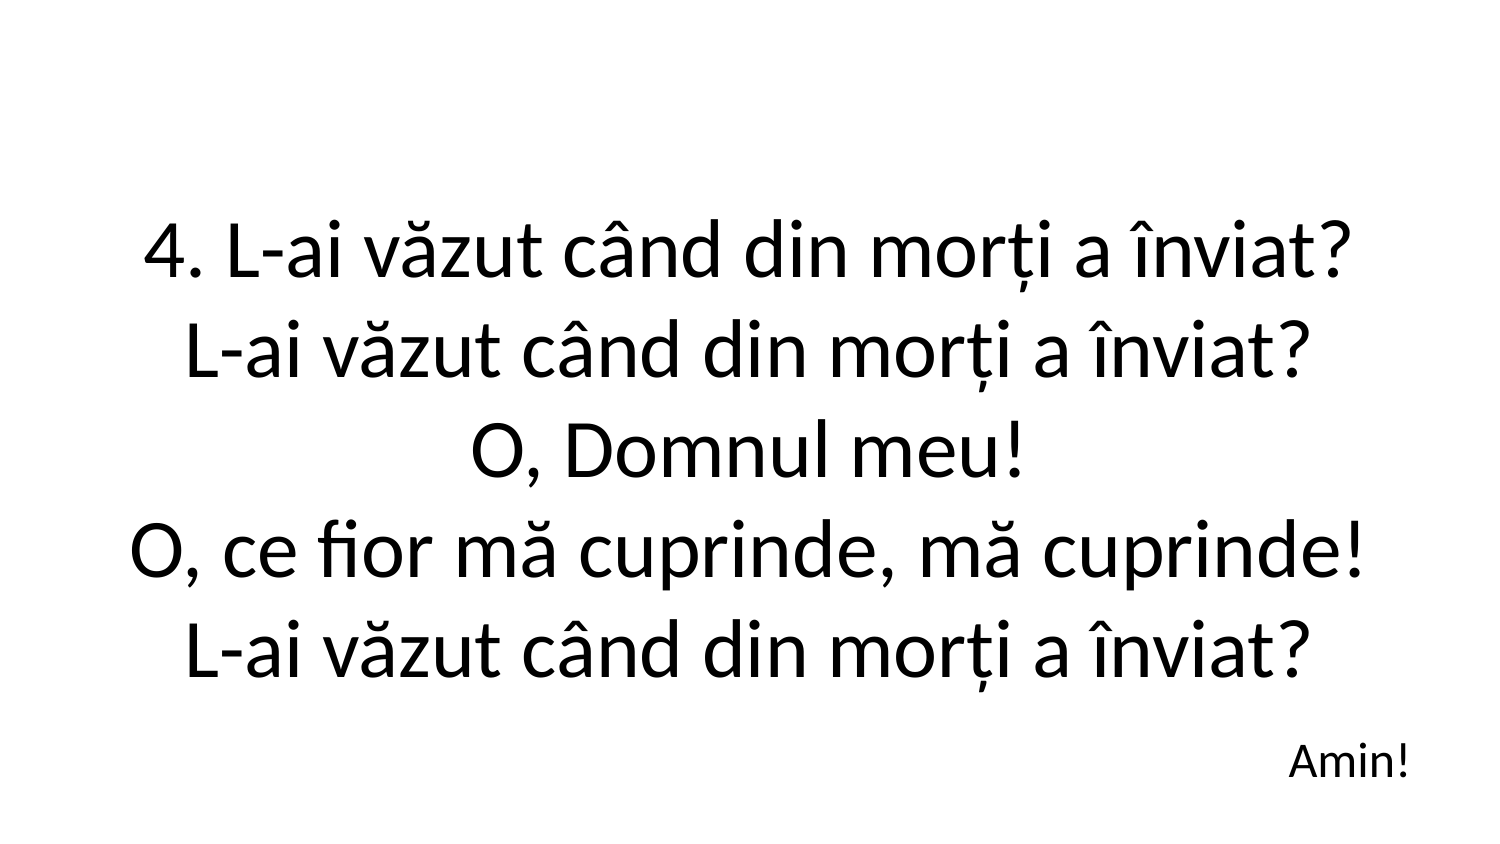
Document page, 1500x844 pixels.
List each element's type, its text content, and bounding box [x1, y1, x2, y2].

text_box 4. L-ai văzut când din morți a înviat? L-ai văzut când din morți a înviat? O, Domnul meu! O, ce fior mă cuprinde, mă cuprinde! L-ai văzut când din morți a înviat? [114, 142, 1385, 702]
text_box Amin! [1273, 674, 1427, 795]
